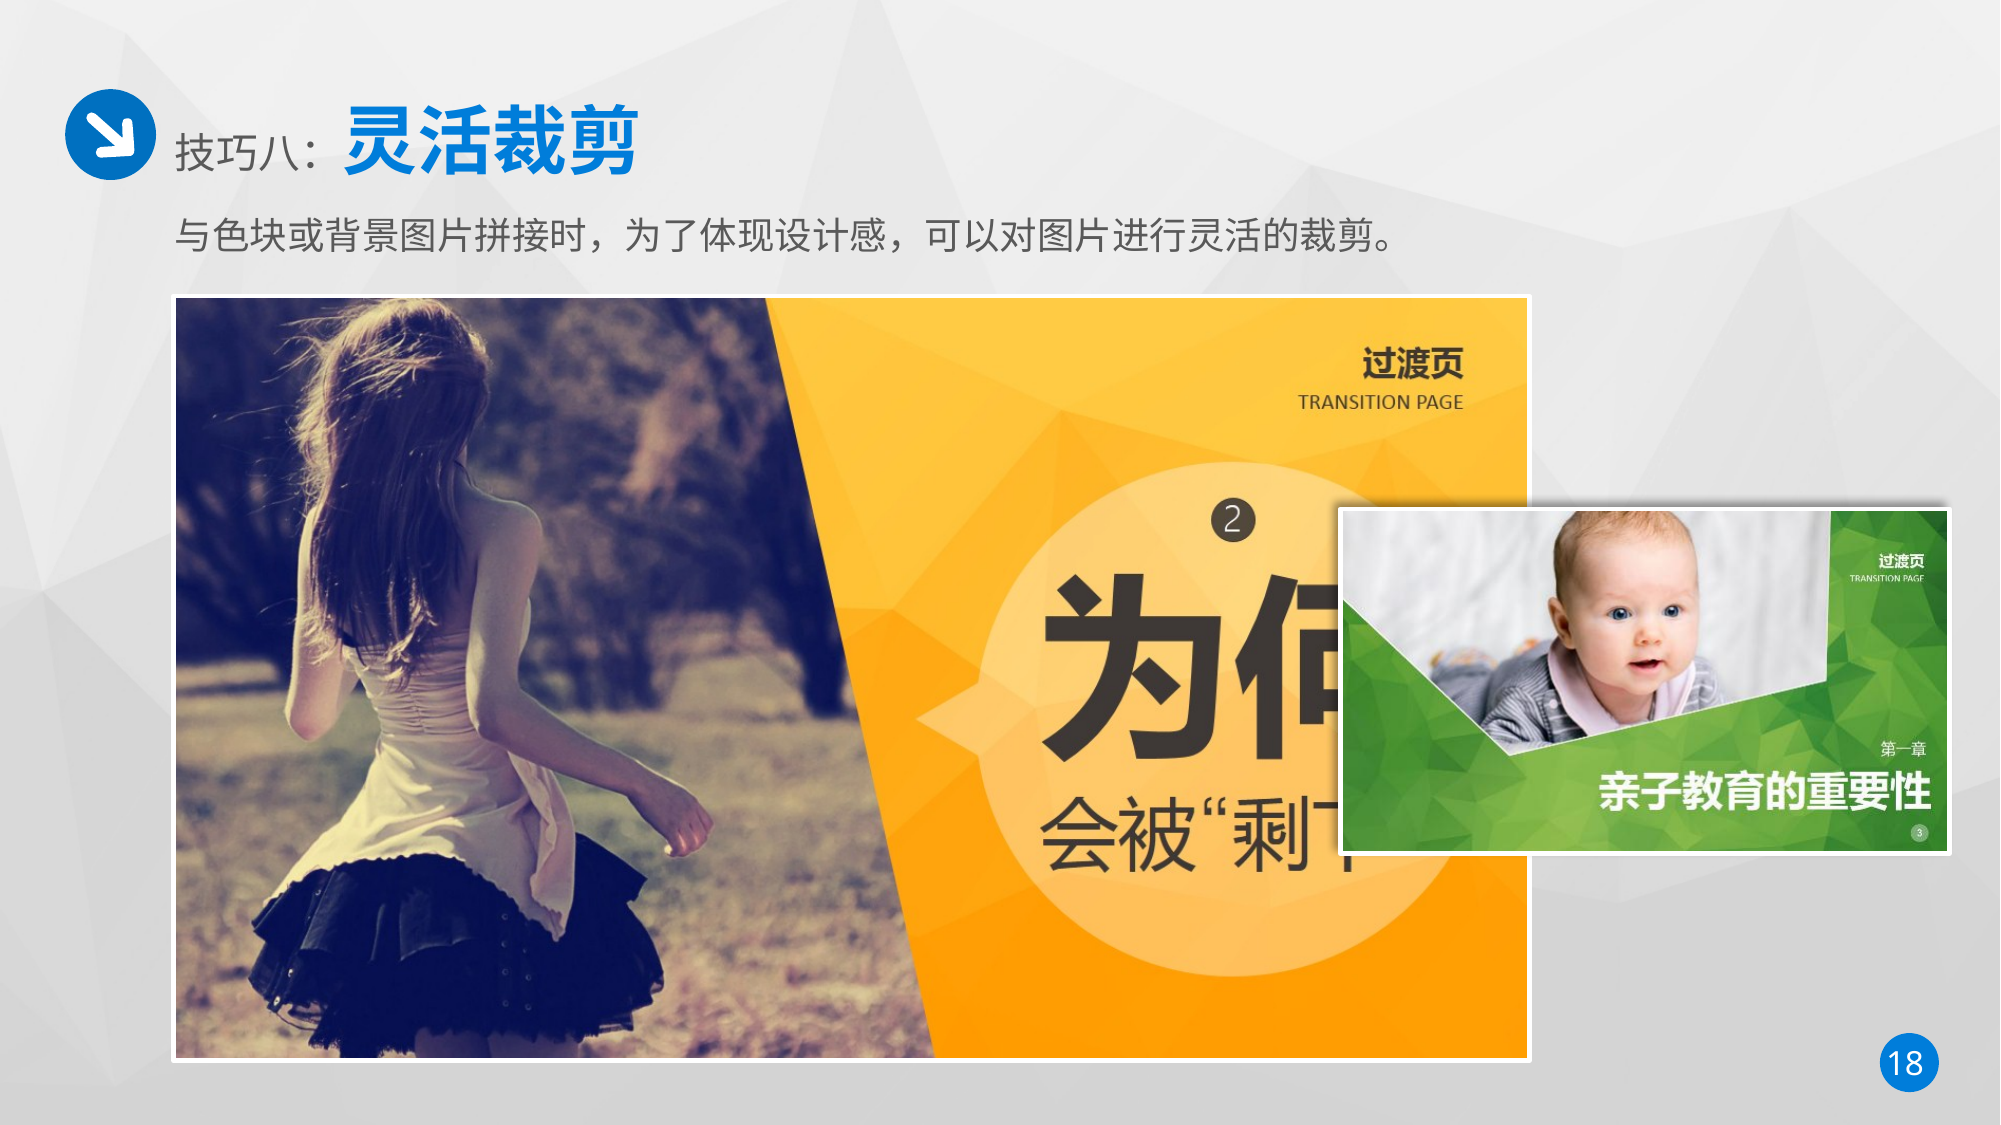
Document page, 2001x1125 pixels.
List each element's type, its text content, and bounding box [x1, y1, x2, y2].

text_box 技巧八：灵活裁剪 [160, 86, 1025, 191]
picture [0, 0, 2000, 1125]
text_box 与色块或背景图片拼接时，为了体现设计感，可以对图片进行灵活的裁剪。 [160, 192, 1948, 265]
